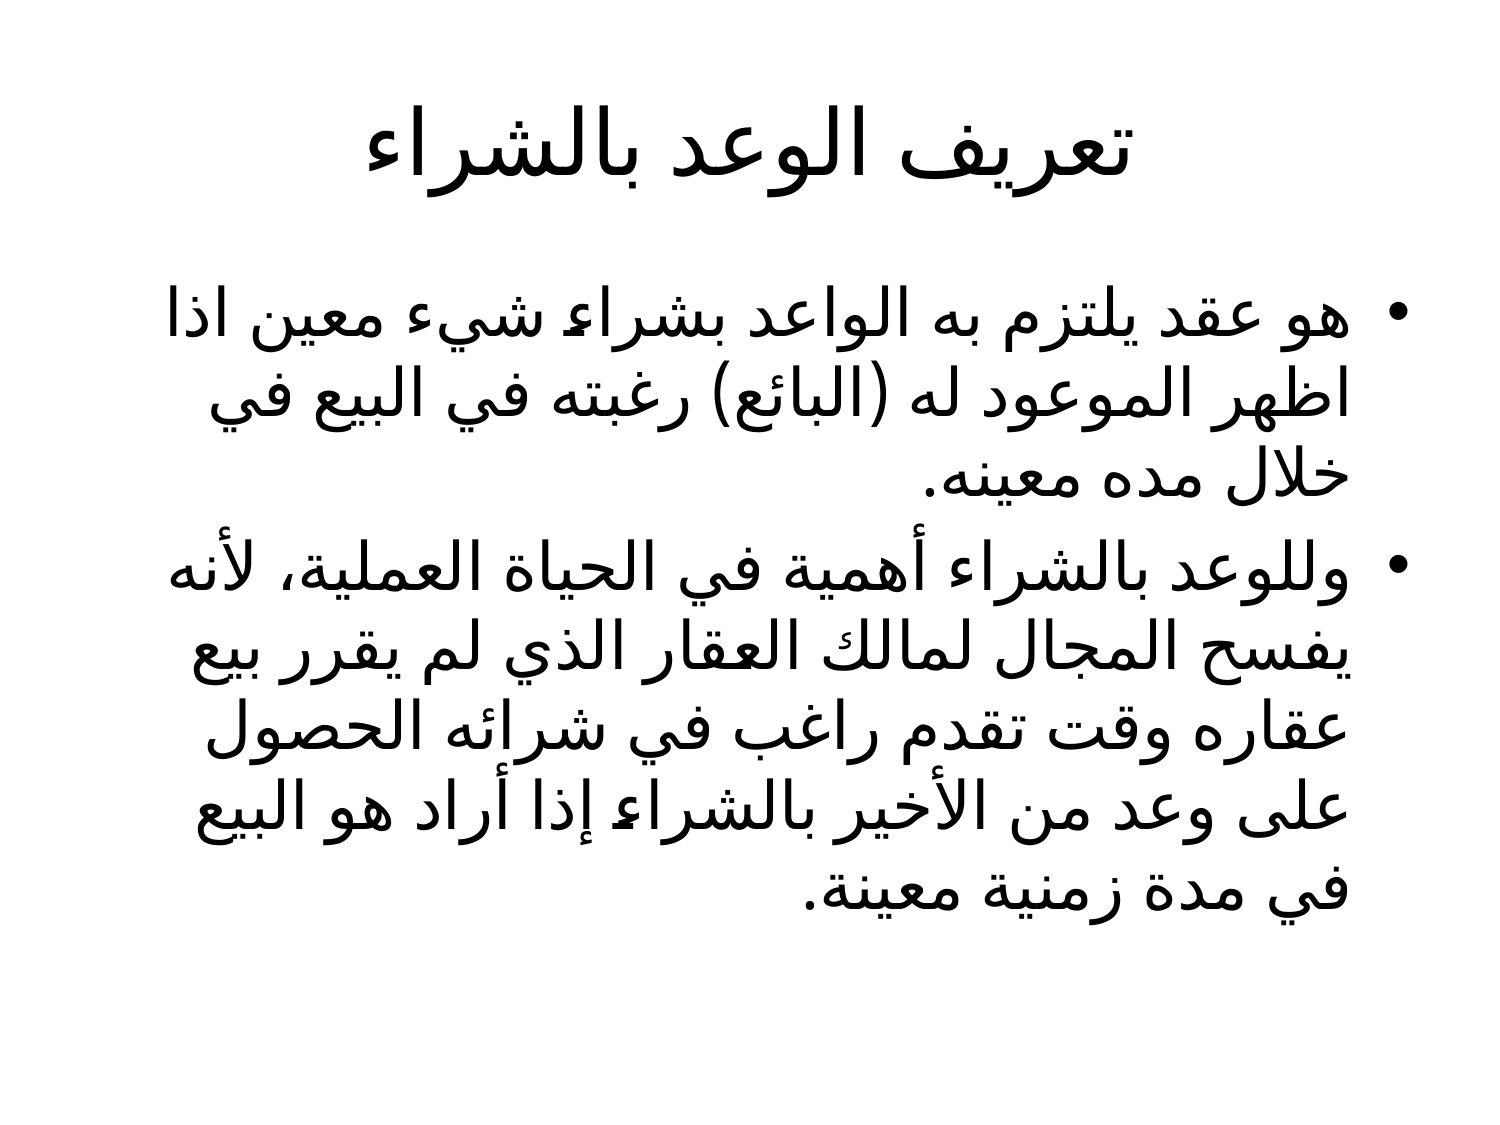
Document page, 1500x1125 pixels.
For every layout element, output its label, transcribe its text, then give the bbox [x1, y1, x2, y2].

list هو عقد يلتزم به الواعد بشراء شيء معين اذا اظهر الموعود له (البائع) رغبته في البيع في خلال مده معينه. وللوعد بالشراء أهمية في الحياة العملية، لأنه يفسح المجال لمالك العقار الذي لم يقرر بيع عقاره وقت تقدم راغب في شرائه الحصول على وعد من الأخير بالشراء إذا أراد هو البيع في مدة زمنية معينة. [75, 262, 1425, 1005]
title تعريف الوعد بالشراء [75, 45, 1425, 233]
